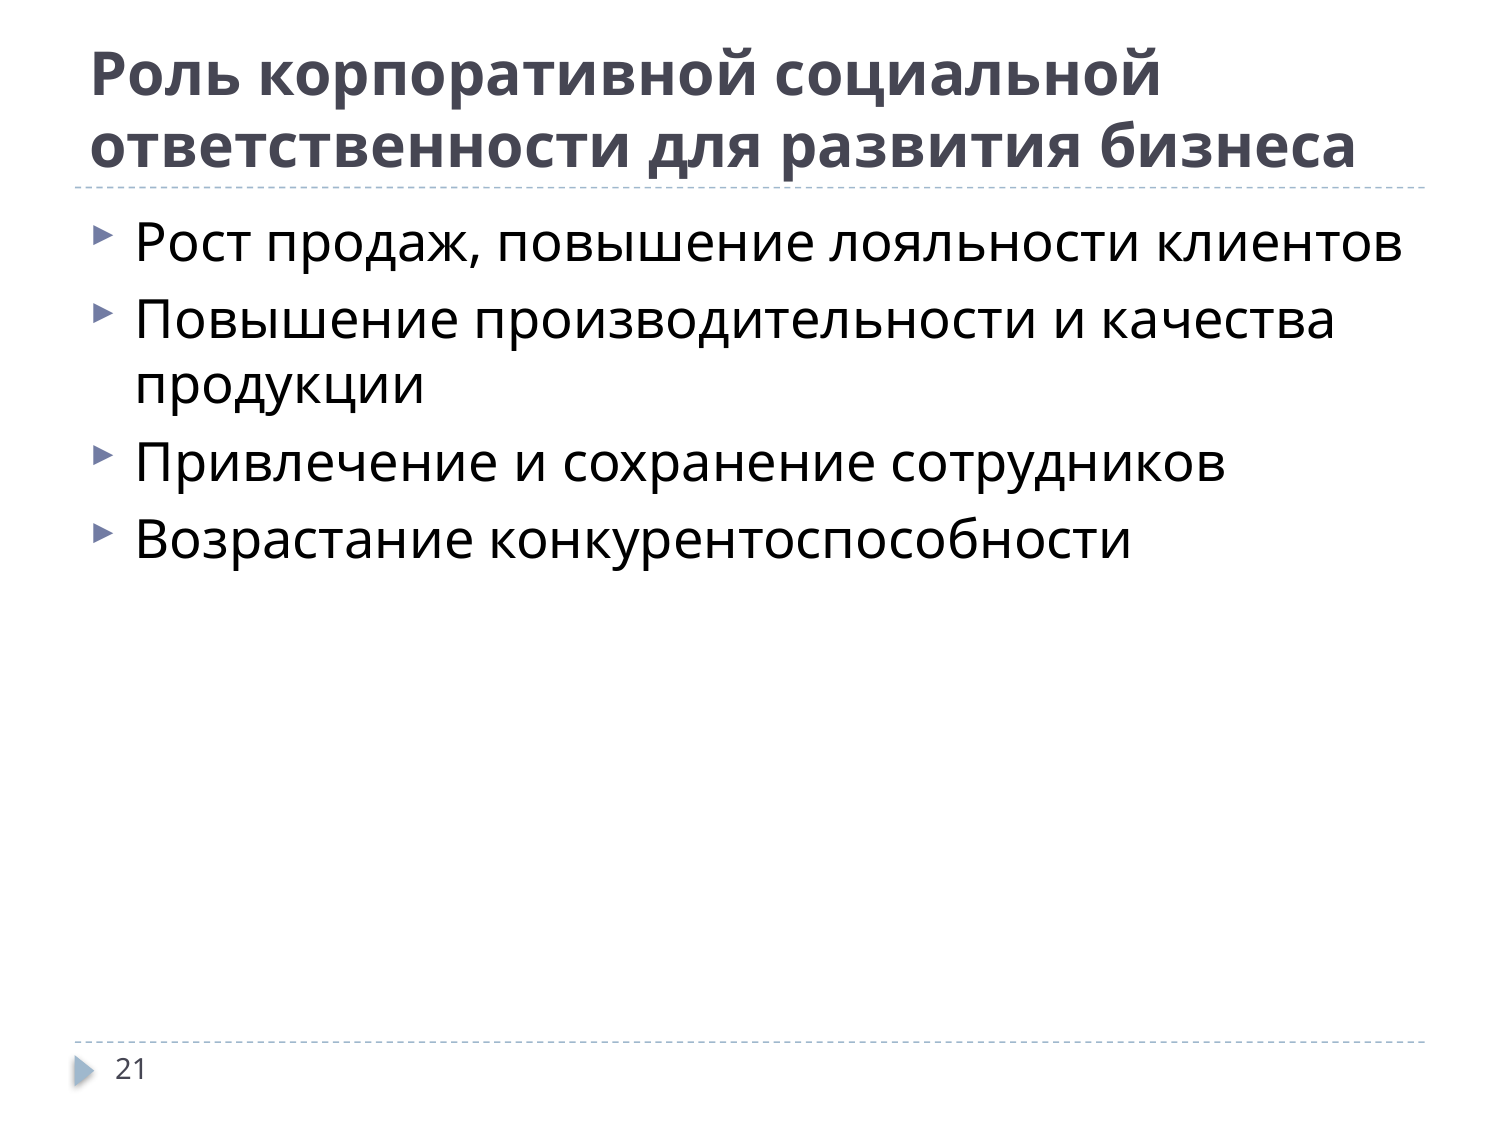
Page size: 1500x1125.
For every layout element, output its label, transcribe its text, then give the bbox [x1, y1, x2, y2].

slide_number 21 [100, 1042, 426, 1103]
title Роль корпоративной социальной ответственности для развития бизнеса [75, 24, 1425, 188]
list Рост продаж, повышение лояльности клиентов Повышение производительности и качества продукции Привлечение и сохранение сотрудников Возрастание конкурентоспособности [75, 200, 1425, 1010]
